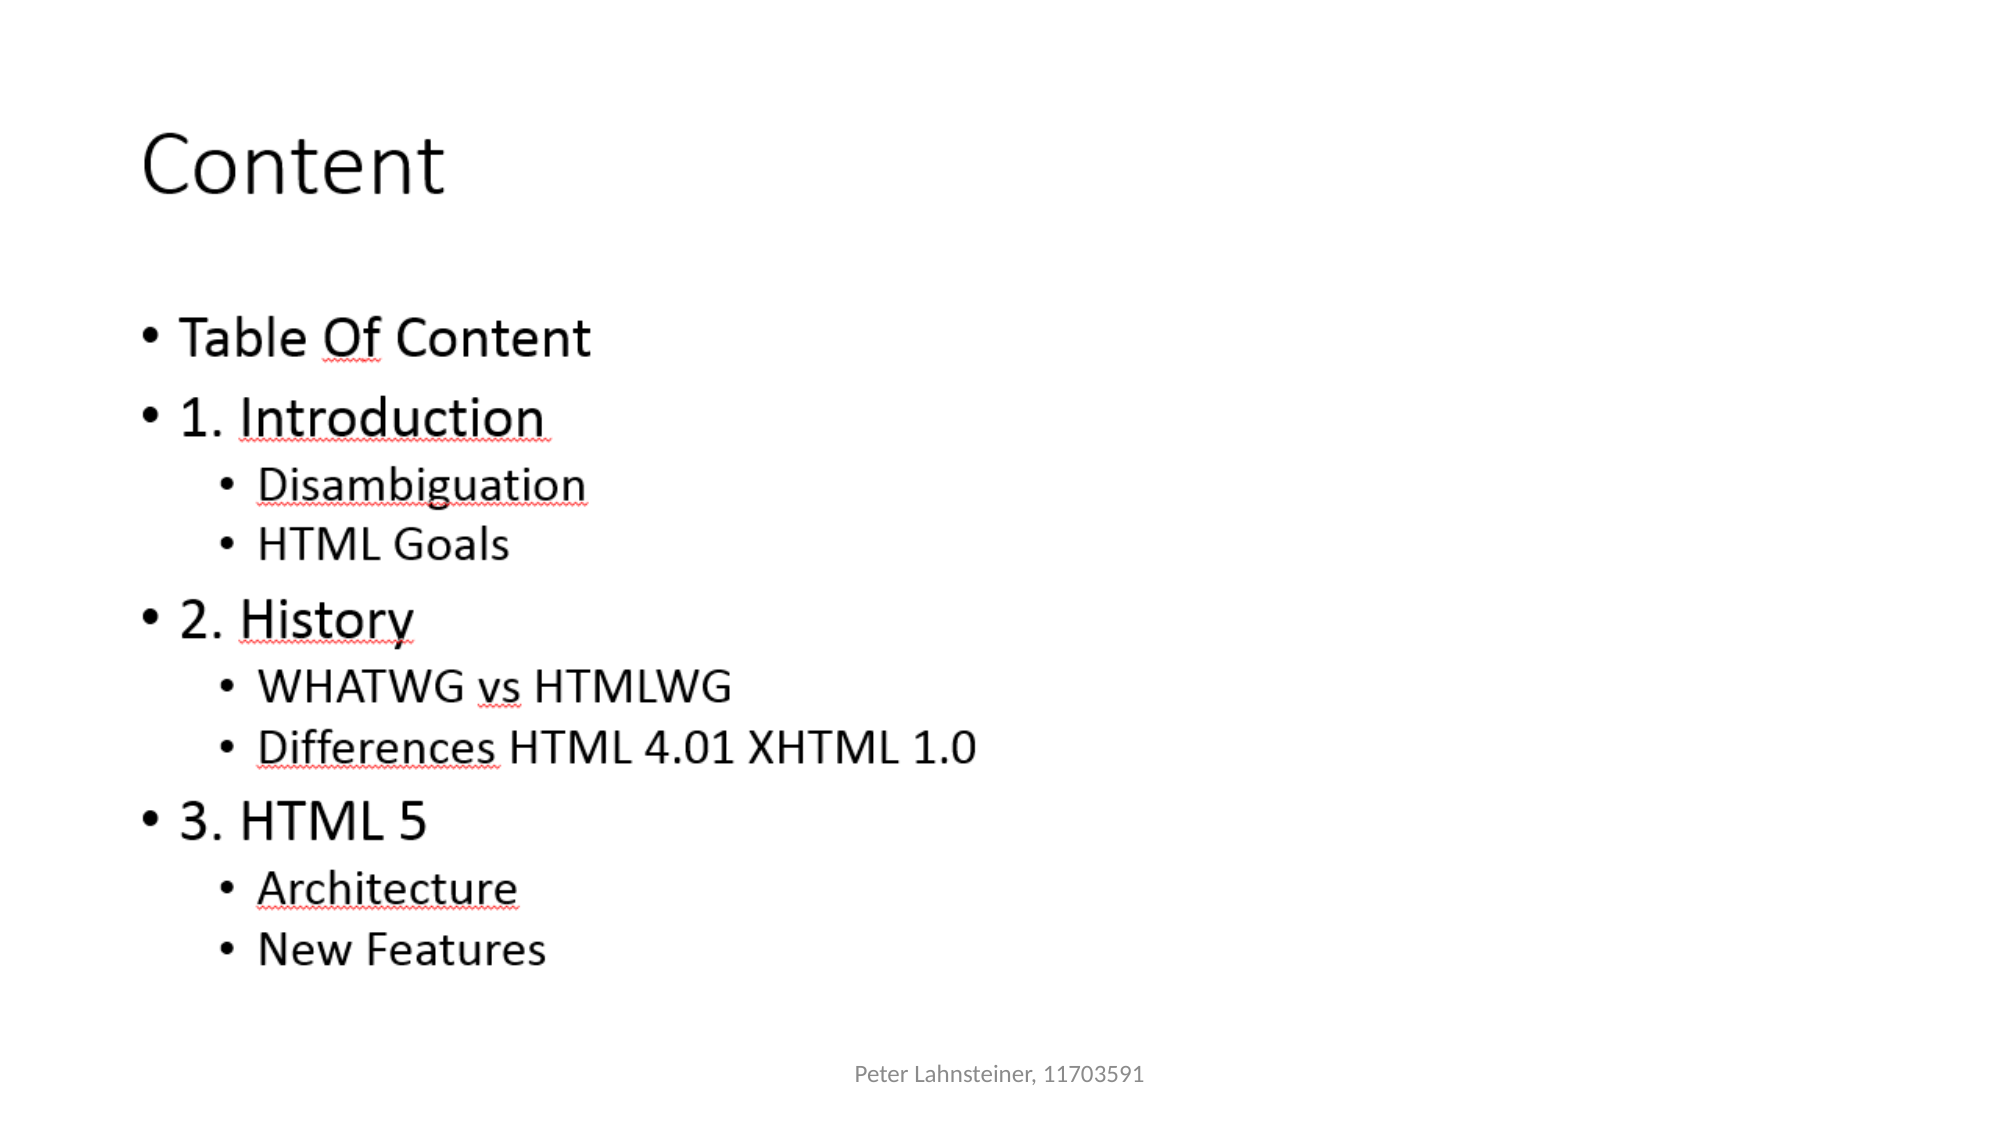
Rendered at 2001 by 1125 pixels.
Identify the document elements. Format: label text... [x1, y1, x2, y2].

picture [137, 105, 994, 1014]
footer Peter Lahnsteiner, 11703591 [662, 1042, 1338, 1103]
